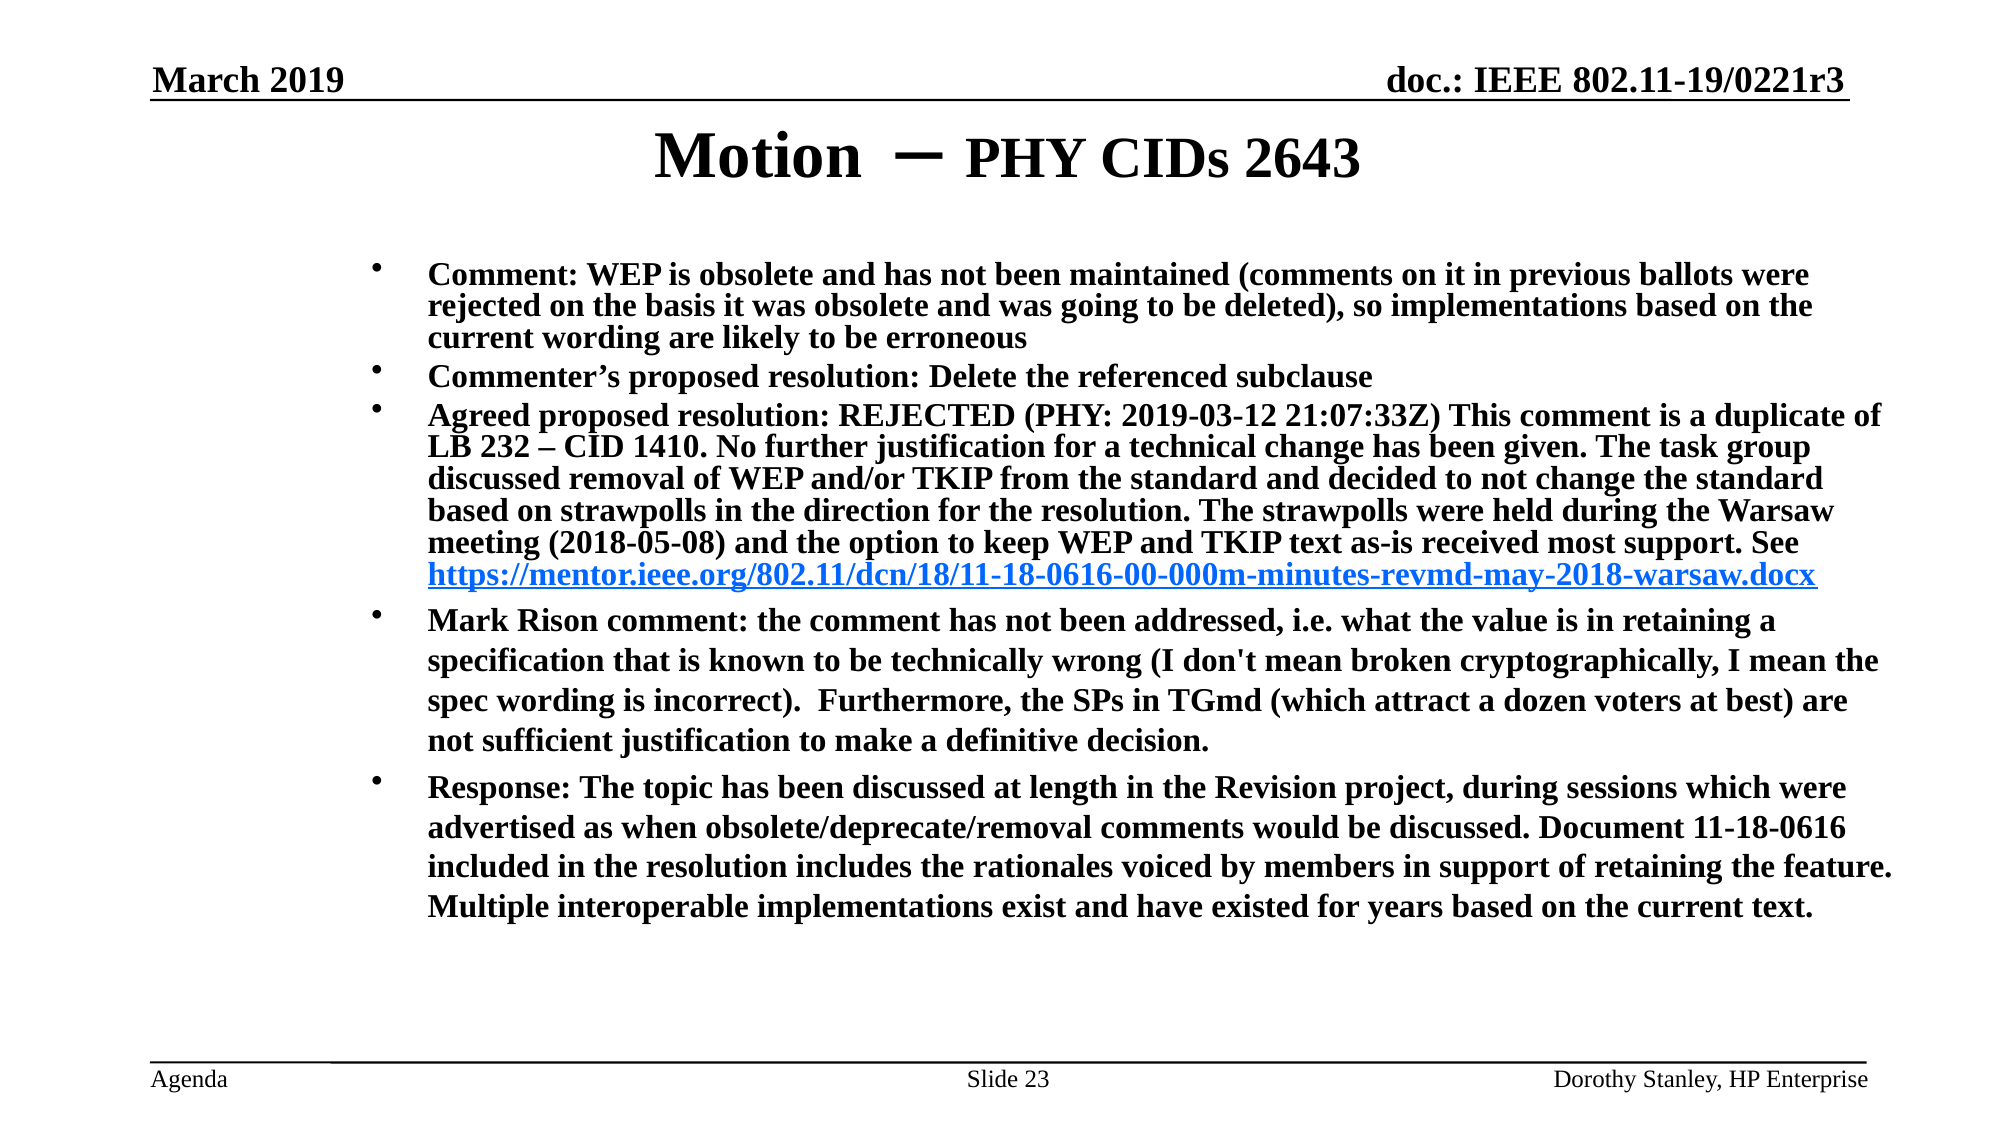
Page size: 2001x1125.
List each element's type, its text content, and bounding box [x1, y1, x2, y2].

title Motion – PHY CIDs 2643 [183, 115, 1834, 232]
footer Dorothy Stanley, HP Enterprise [1549, 1063, 1869, 1093]
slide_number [152, 54, 567, 100]
list Comment: WEP is obsolete and has not been maintained (comments on it in previous ballots were rejected on the basis it was obsolete and was going to be deleted), so implementations based on the current wording are likely to be erroneous Commenter’s proposed resolution: Delete the referenced subclause Agreed proposed resolution: REJECTED (PHY: 2019-03-12 21:07:33Z) This comment is a duplicate of LB 232 – CID 1410. No further justification for a technical change has been given. The task group discussed removal of WEP and/or TKIP from the standard and decided to not change the standard based on strawpolls in the direction for the resolution. The strawpolls were held during the Warsaw meeting (2018-05-08) and the option to keep WEP and TKIP text as-is received most support. See https://mentor.ieee.org/802.11/dcn/18/11-18-0616-00-000m-minutes-revmd-may-2018-warsaw.docx Mark Rison comment: the comment has not been addressed, i.e. what the value is in retaining a specification that is known to be technically wrong (I don't mean broken cryptographically, I mean the spec wording is incorrect). Furthermore, the SPs in TGmd (which attract a dozen voters at best) are not sufficient justification to make a definitive decision. Response: The topic has been discussed at length in the Revision project, during sessions which were advertised as when obsolete/deprecate/removal comments would be discussed. Document 11-18-0616 included in the resolution includes the rationales voiced by members in support of retaining the feature. Multiple interoperable implementations exist and have existed for years based on the current text. [356, 251, 1911, 1063]
slide_number Slide 23 [966, 1063, 1051, 1093]
